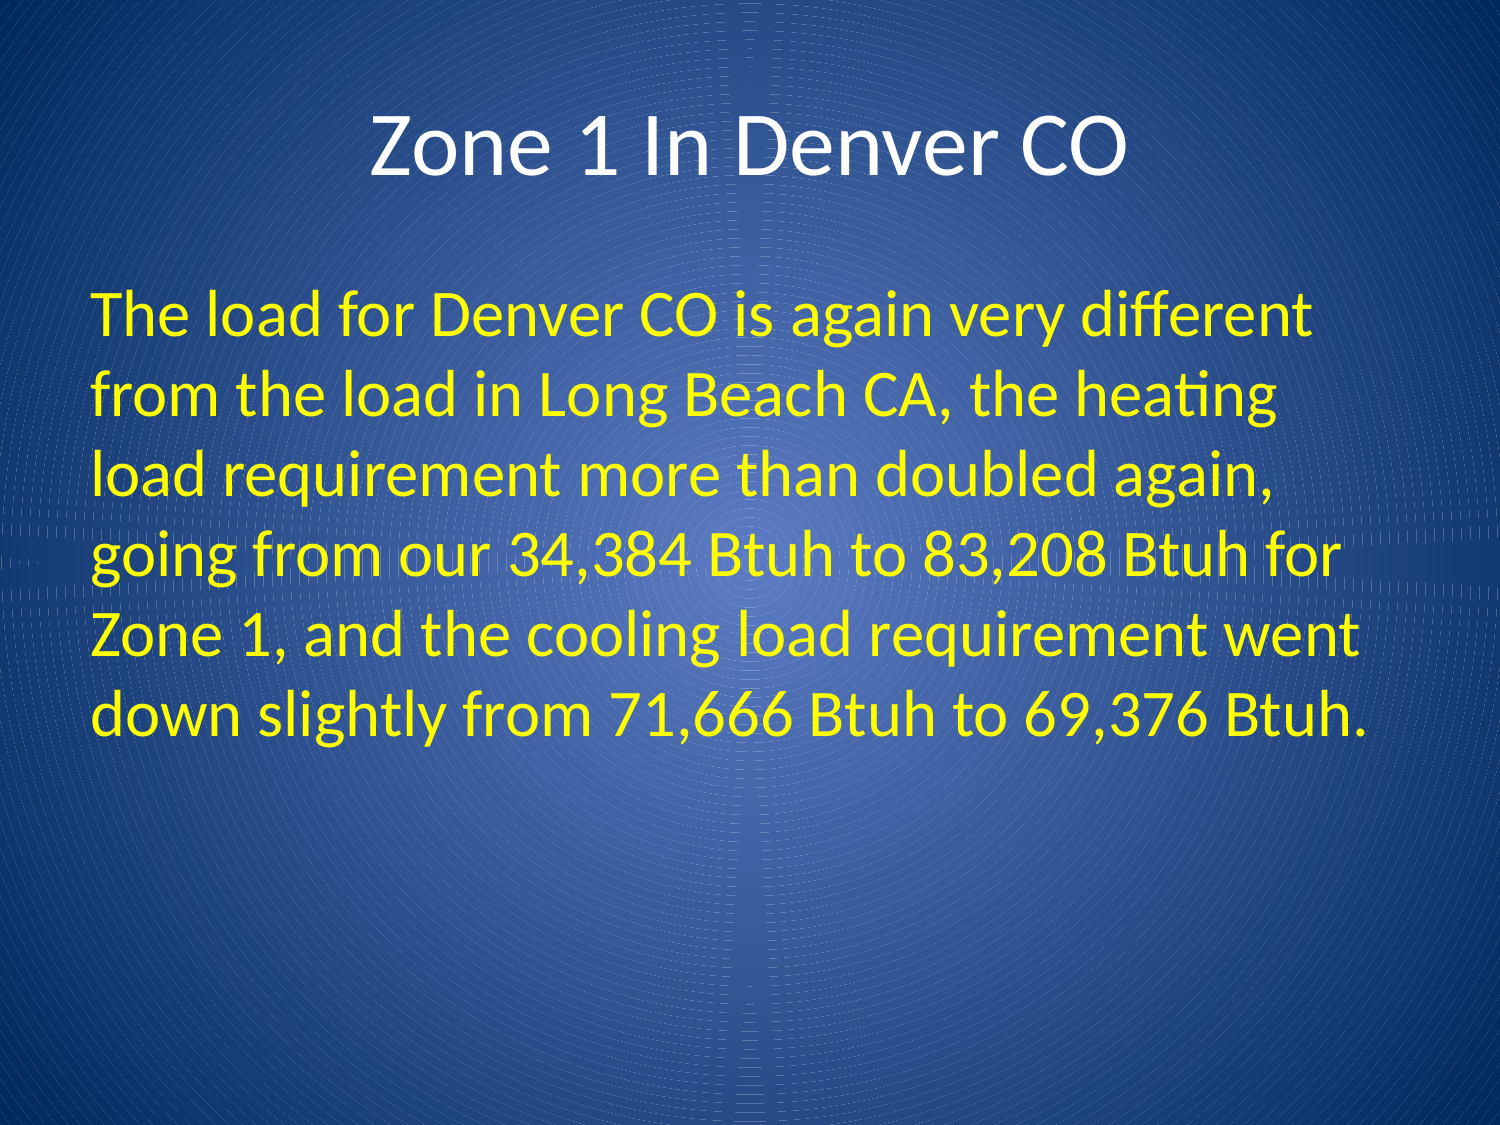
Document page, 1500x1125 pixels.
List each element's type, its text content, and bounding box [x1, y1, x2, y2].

title Zone 1 In Denver CO [75, 45, 1425, 233]
list The load for Denver CO is again very different from the load in Long Beach CA, the heating load requirement more than doubled again, going from our 34,384 Btuh to 83,208 Btuh for Zone 1, and the cooling load requirement went down slightly from 71,666 Btuh to 69,376 Btuh. [75, 262, 1425, 1005]
